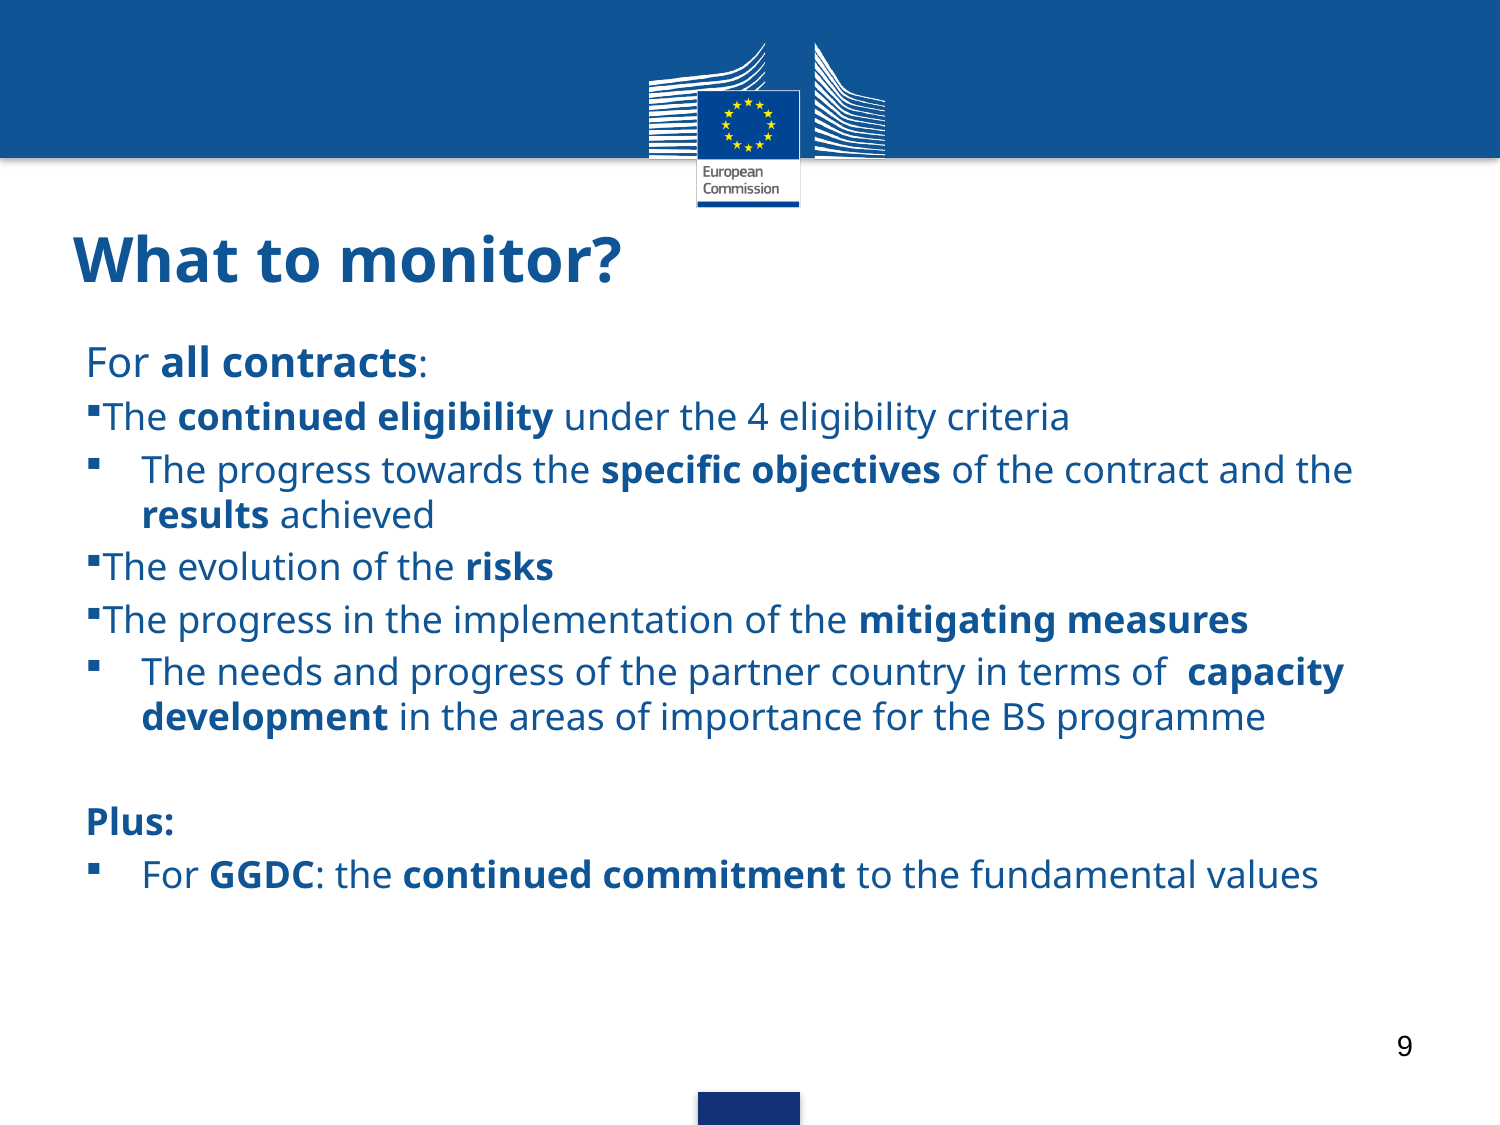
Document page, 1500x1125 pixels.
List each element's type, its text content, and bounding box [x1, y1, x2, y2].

list For all contracts: The continued eligibility under the 4 eligibility criteria The progress towards the specific objectives of the contract and the results achieved The evolution of the risks The progress in the implementation of the mitigating measures The needs and progress of the partner country in terms of capacity development in the areas of importance for the BS programme Plus: For GGDC: the continued commitment to the fundamental values [70, 328, 1425, 988]
slide_number 9 [1078, 1019, 1429, 1098]
picture [649, 42, 885, 208]
title What to monitor? [58, 210, 1409, 305]
